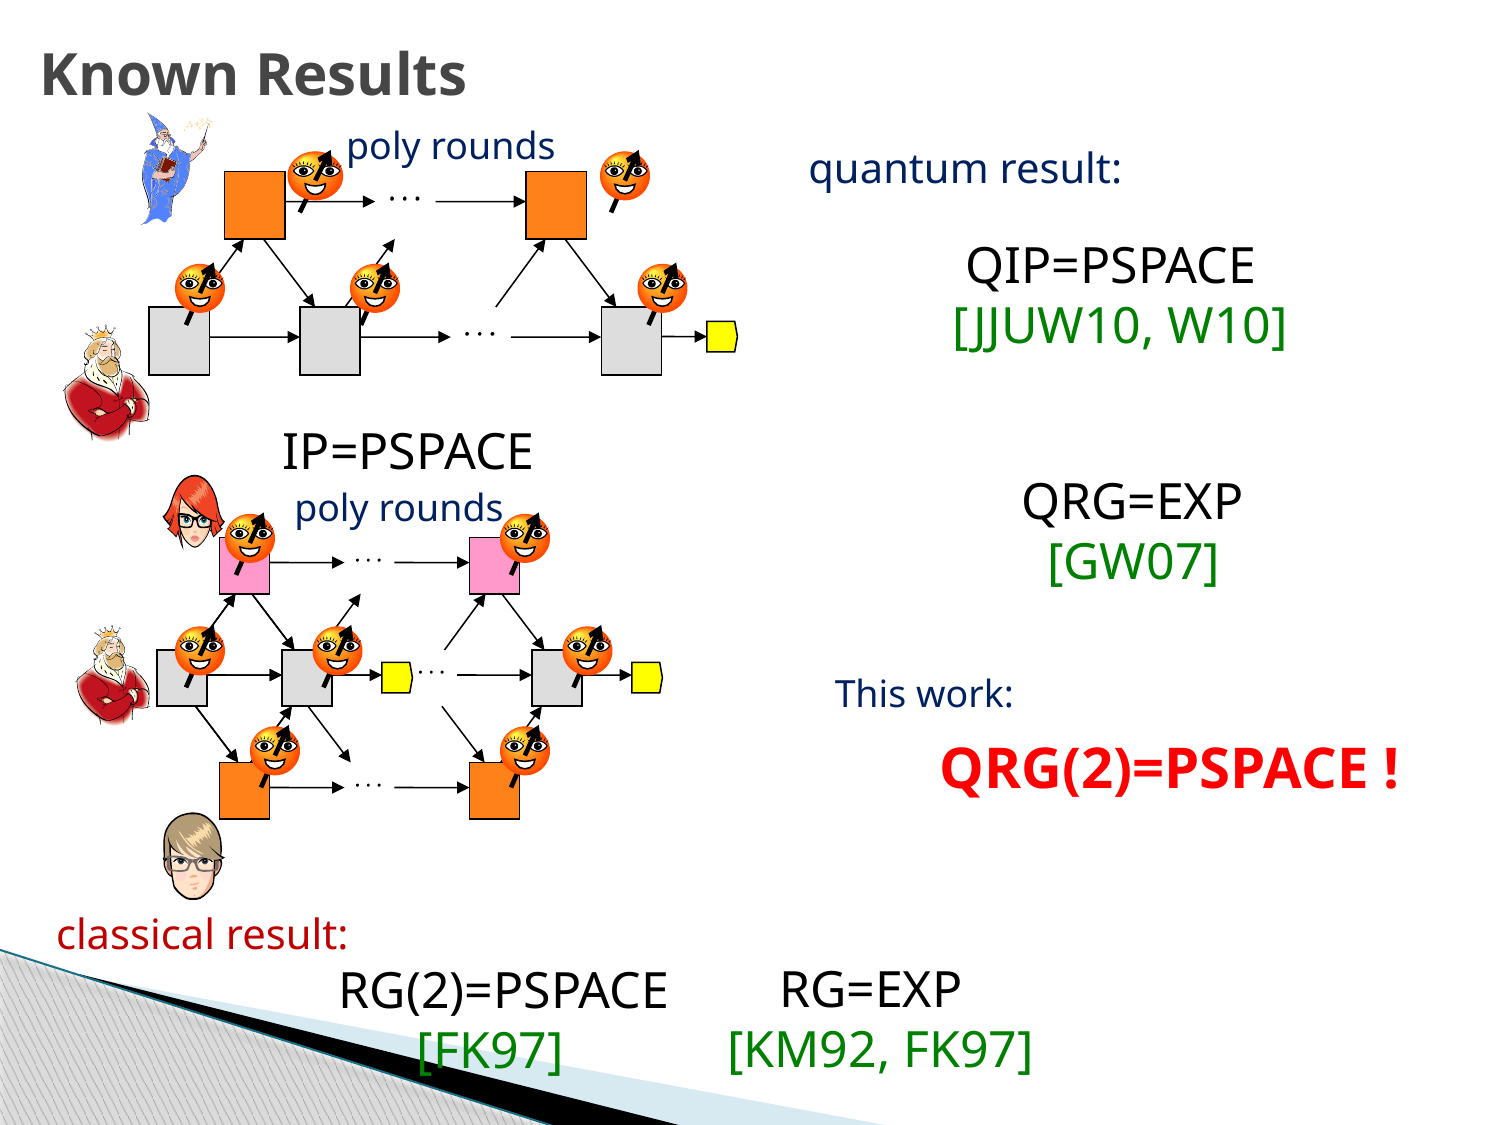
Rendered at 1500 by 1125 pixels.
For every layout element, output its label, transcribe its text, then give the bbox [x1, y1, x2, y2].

text_box [149, 307, 210, 375]
picture [74, 624, 151, 727]
text_box [565, 238, 617, 307]
text_box [224, 171, 285, 240]
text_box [287, 149, 344, 213]
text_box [499, 724, 551, 788]
picture [388, 193, 421, 201]
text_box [599, 149, 651, 213]
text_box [224, 512, 276, 576]
text_box QIP=PSPACE [JJUW10, W10] [924, 226, 1338, 361]
text_box [209, 330, 300, 344]
text_box [681, 330, 706, 343]
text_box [156, 537, 413, 820]
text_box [499, 512, 551, 576]
text_box [377, 239, 395, 262]
text_box IP=PSPACE [268, 411, 550, 487]
text_box [361, 330, 451, 344]
text_box RG(2)=PSPACE [FK97] [324, 951, 684, 1086]
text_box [249, 724, 301, 788]
text_box [226, 239, 244, 264]
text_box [162, 812, 226, 901]
text_box [510, 330, 601, 344]
text_box [435, 195, 526, 208]
picture [464, 329, 497, 337]
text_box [637, 262, 688, 326]
text_box quantum result: [793, 134, 1138, 200]
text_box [349, 262, 401, 326]
picture [62, 323, 151, 444]
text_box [162, 474, 226, 551]
title Known Results [24, 20, 1050, 125]
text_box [562, 624, 613, 688]
text_box [526, 171, 587, 240]
picture [140, 112, 213, 226]
text_box poly rounds [279, 476, 519, 537]
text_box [312, 624, 363, 688]
text_box [350, 195, 376, 208]
text_box RG=EXP [KM92, FK97] [712, 949, 1075, 1085]
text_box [174, 624, 226, 688]
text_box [812, 662, 1424, 809]
text_box [601, 307, 662, 375]
text_box [706, 321, 738, 352]
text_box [413, 537, 663, 820]
text_box poly rounds [331, 114, 571, 175]
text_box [174, 262, 226, 326]
text_box classical result: [41, 900, 364, 965]
text_box [263, 238, 316, 307]
text_box [300, 307, 361, 375]
text_box [495, 239, 546, 308]
text_box QRG=EXP [GW07] [1006, 462, 1259, 598]
